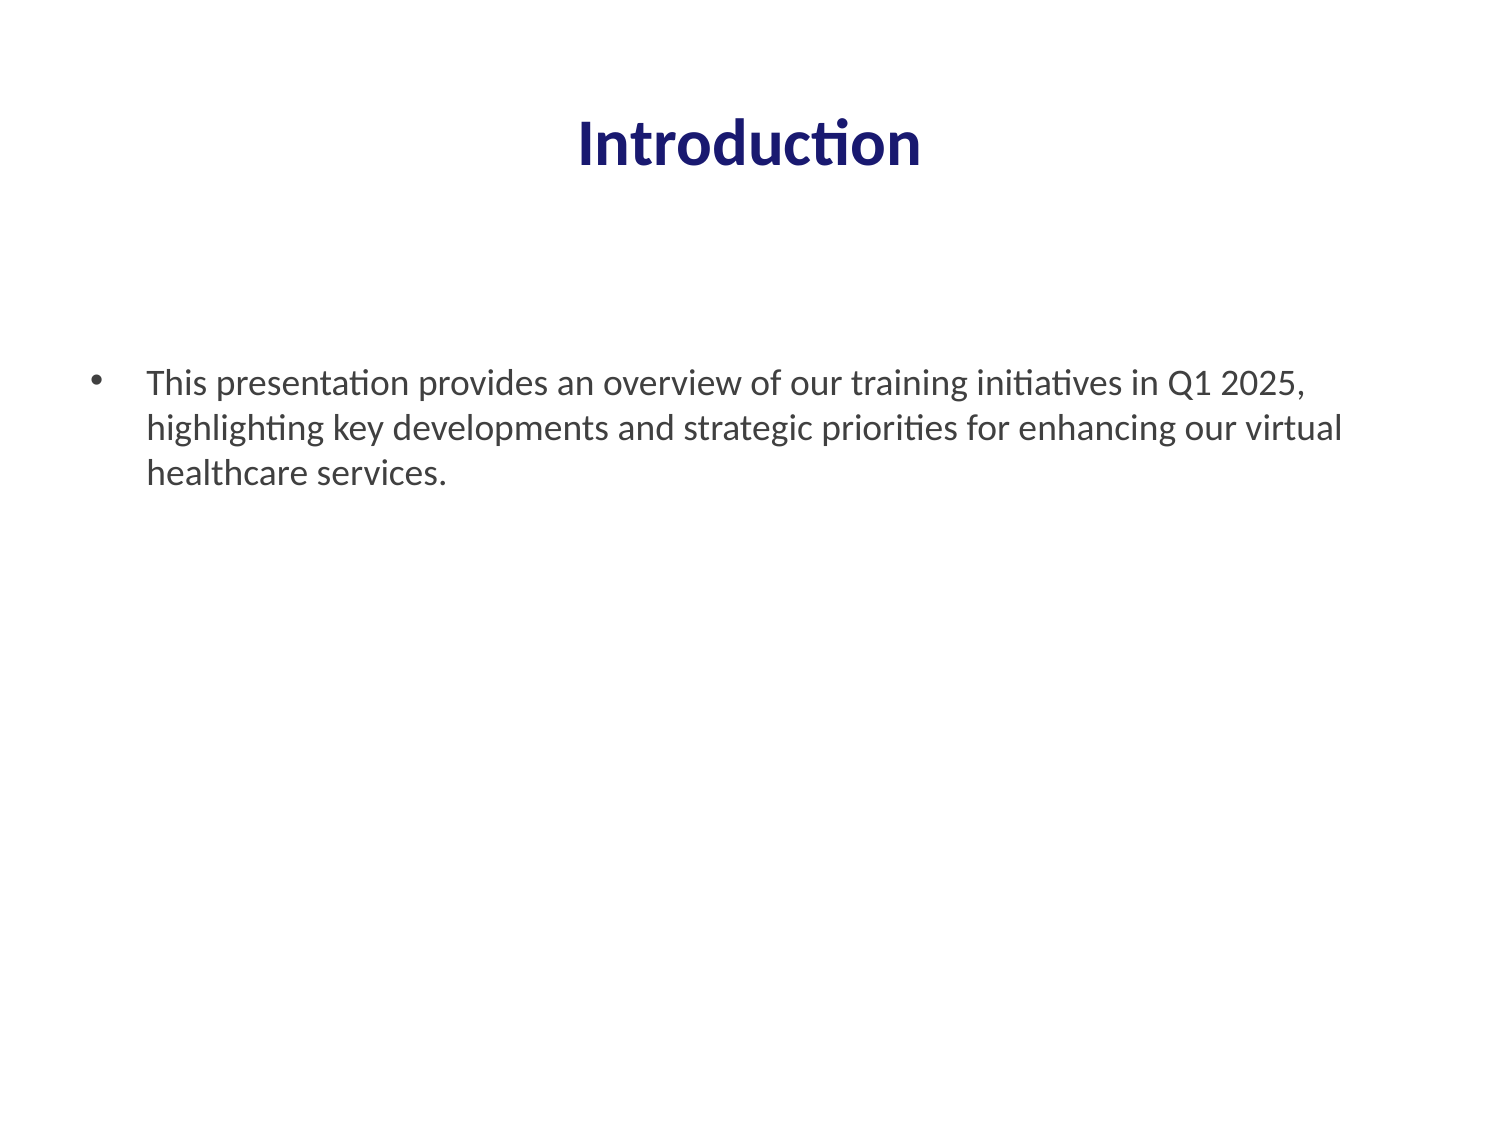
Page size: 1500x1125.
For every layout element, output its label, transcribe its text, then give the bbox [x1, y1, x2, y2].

list This presentation provides an overview of our training initiatives in Q1 2025, highlighting key developments and strategic priorities for enhancing our virtual healthcare services. [75, 262, 1425, 1005]
title Introduction [75, 45, 1425, 233]
